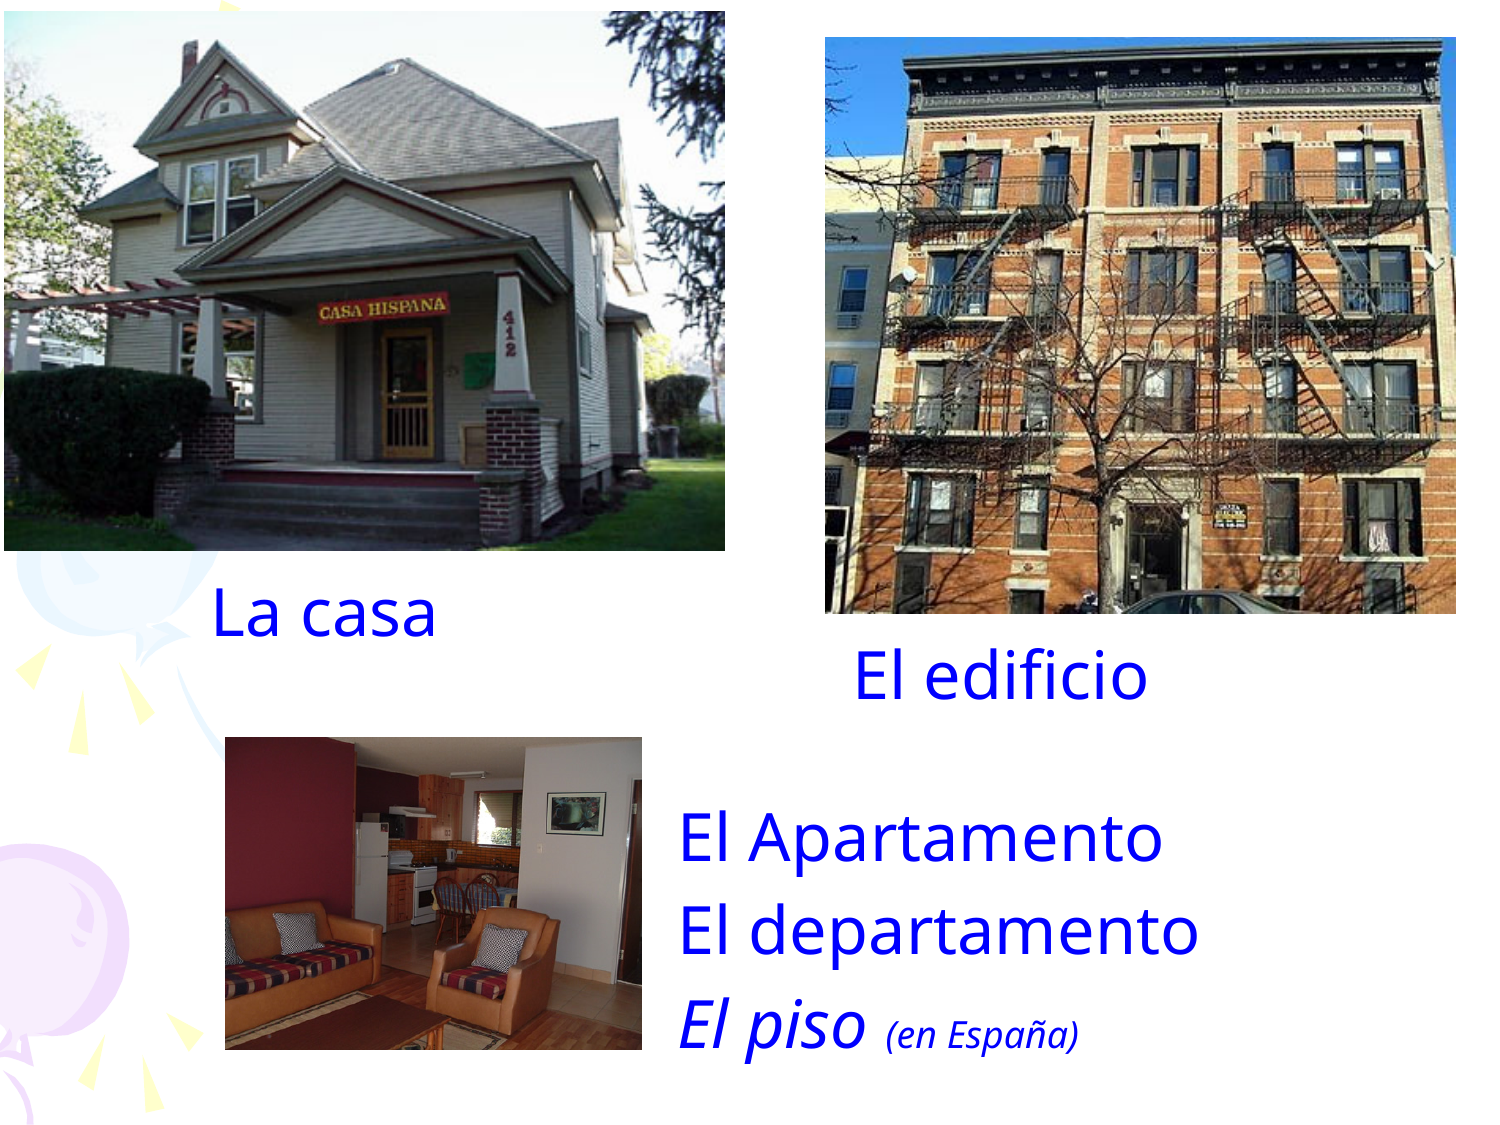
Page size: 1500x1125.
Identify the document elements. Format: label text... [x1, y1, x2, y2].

text_box La casa [62, 562, 588, 675]
text_box El edificio [837, 624, 1363, 738]
picture [224, 737, 642, 1051]
picture [4, 11, 725, 552]
picture [824, 37, 1457, 614]
text_box El Apartamento El departamento El piso (en España) [662, 787, 1488, 900]
